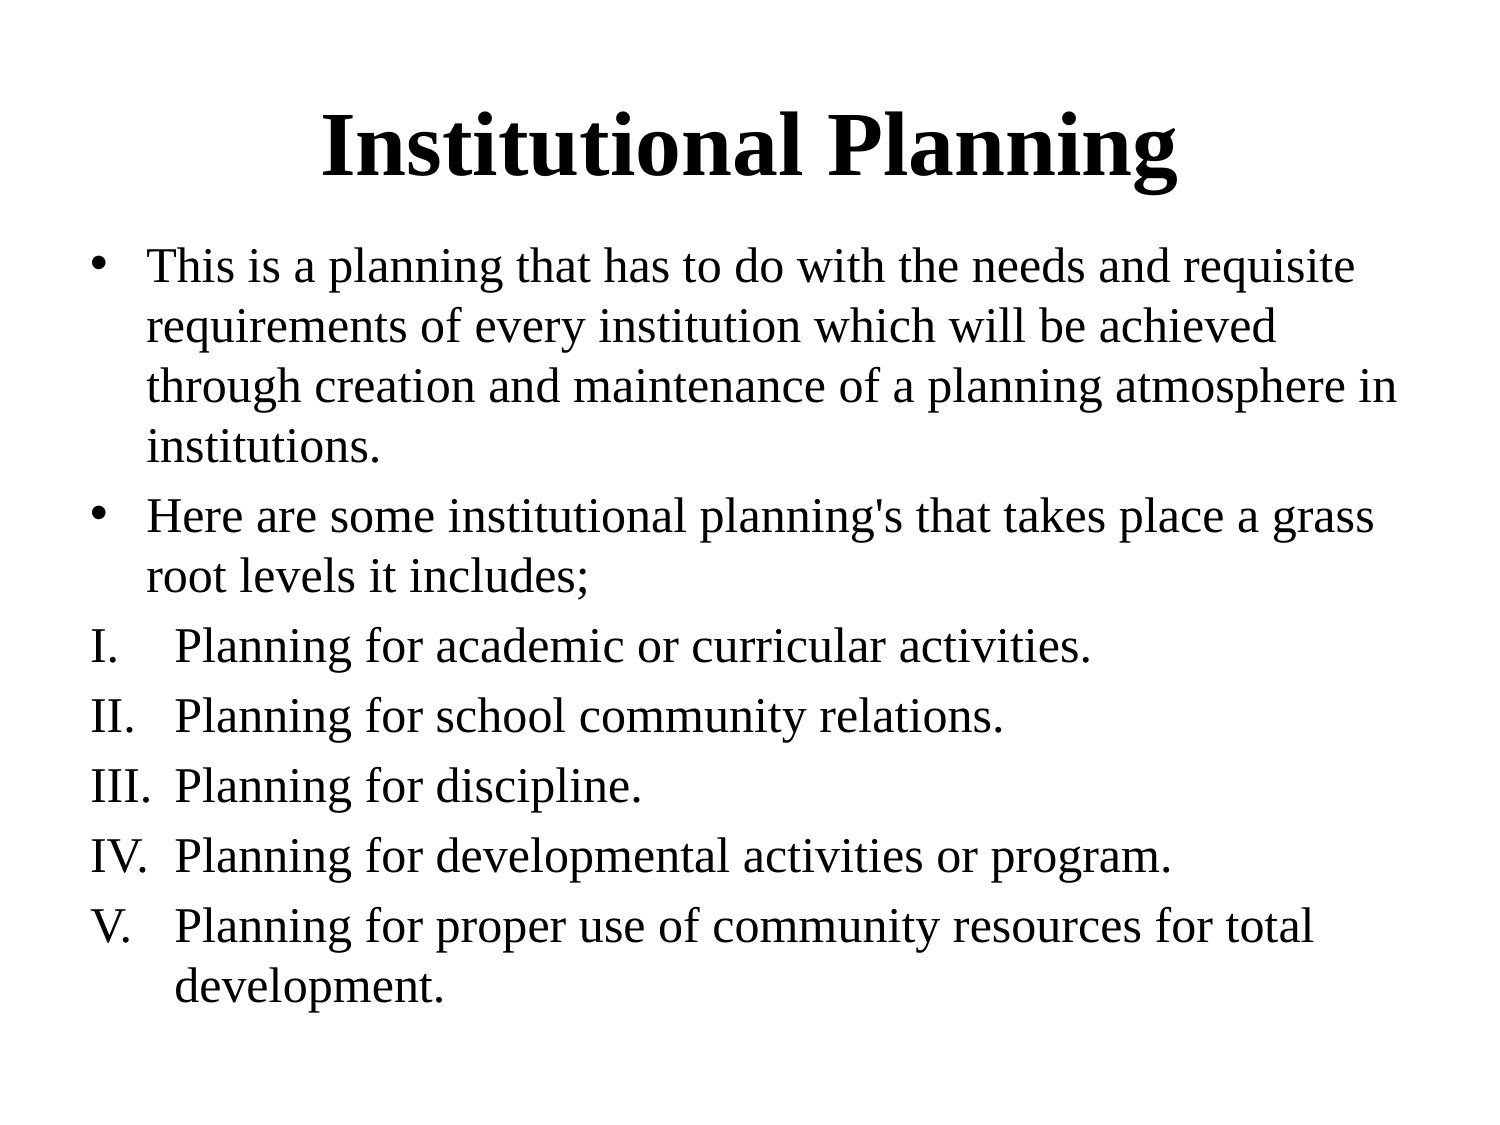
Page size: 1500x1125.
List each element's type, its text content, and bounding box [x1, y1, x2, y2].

list This is a planning that has to do with the needs and requisite requirements of every institution which will be achieved through creation and maintenance of a planning atmosphere in institutions. Here are some institutional planning's that takes place a grass root levels it includes; Planning for academic or curricular activities. Planning for school community relations. Planning for discipline. Planning for developmental activities or program. Planning for proper use of community resources for total development. [75, 224, 1425, 1063]
title Institutional Planning [75, 45, 1425, 224]
